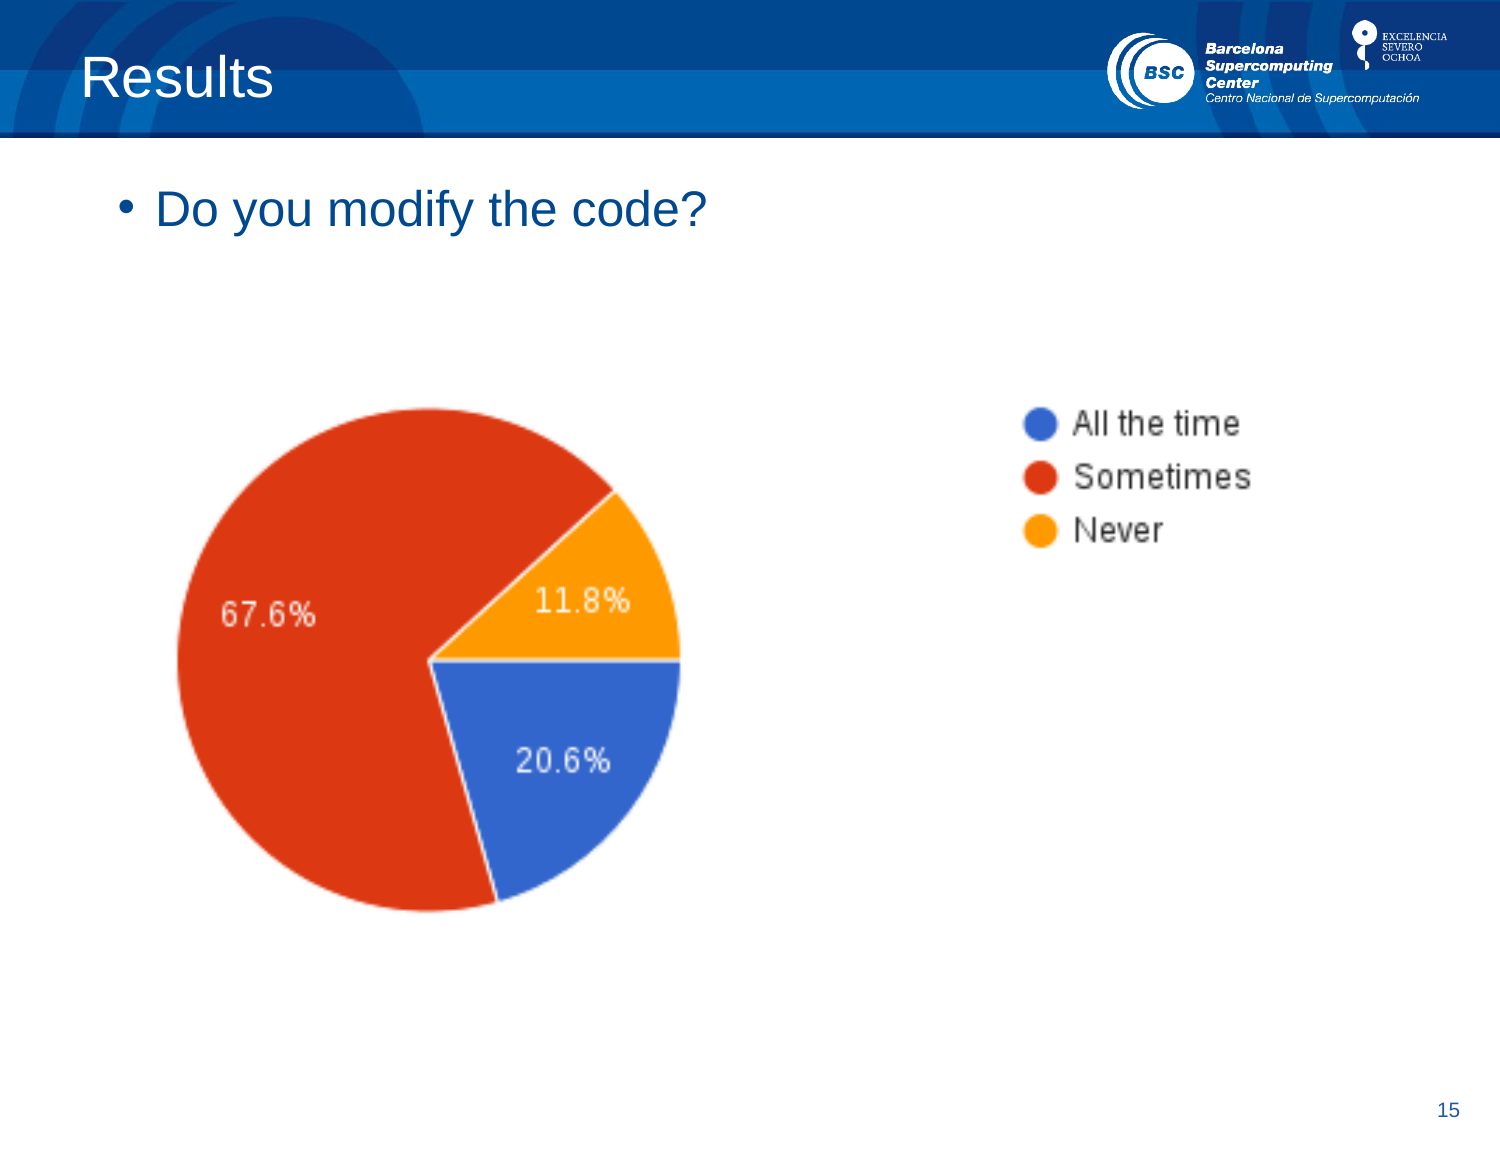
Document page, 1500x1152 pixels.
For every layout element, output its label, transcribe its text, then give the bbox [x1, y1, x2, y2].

title Results [65, 23, 1081, 138]
picture [0, 0, 1500, 138]
list Do you modify the code? [64, 161, 1432, 1068]
picture [97, 354, 1436, 939]
